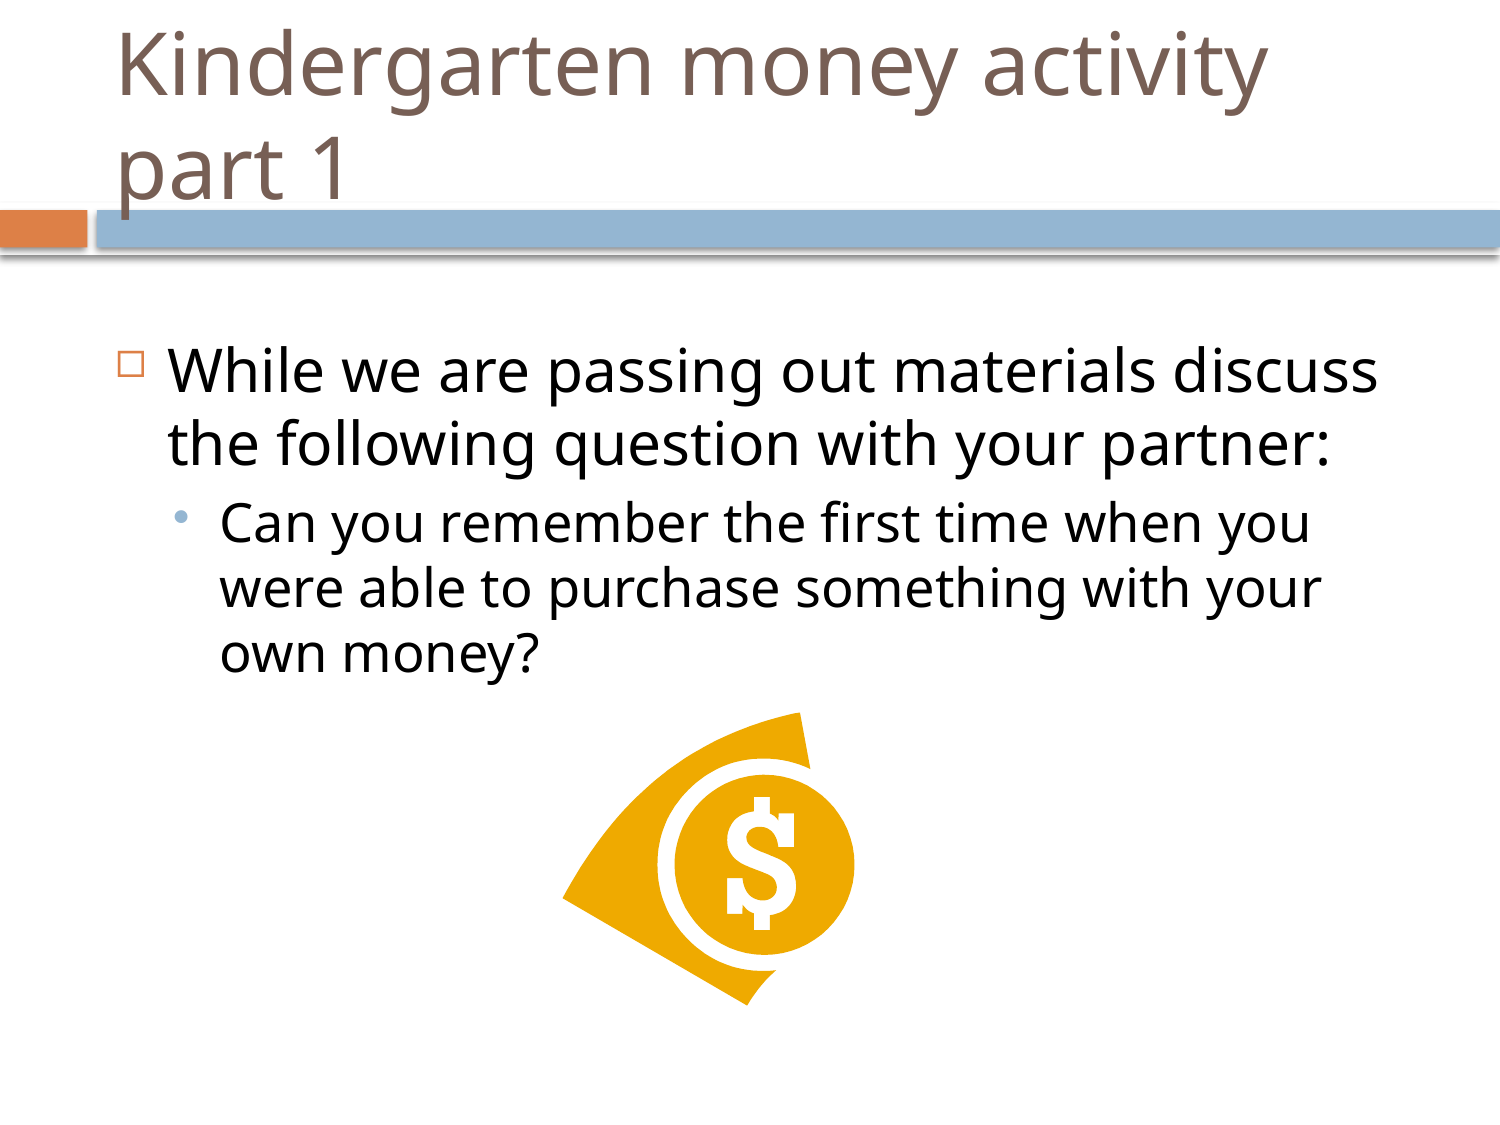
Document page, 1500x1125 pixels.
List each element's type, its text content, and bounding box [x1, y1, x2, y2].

picture [562, 712, 855, 1006]
list While we are passing out materials discuss the following question with your partner: Can you remember the first time when you were able to purchase something with your own money? [99, 324, 1438, 1063]
title Kindergarten money activity part 1 [99, 0, 1438, 225]
